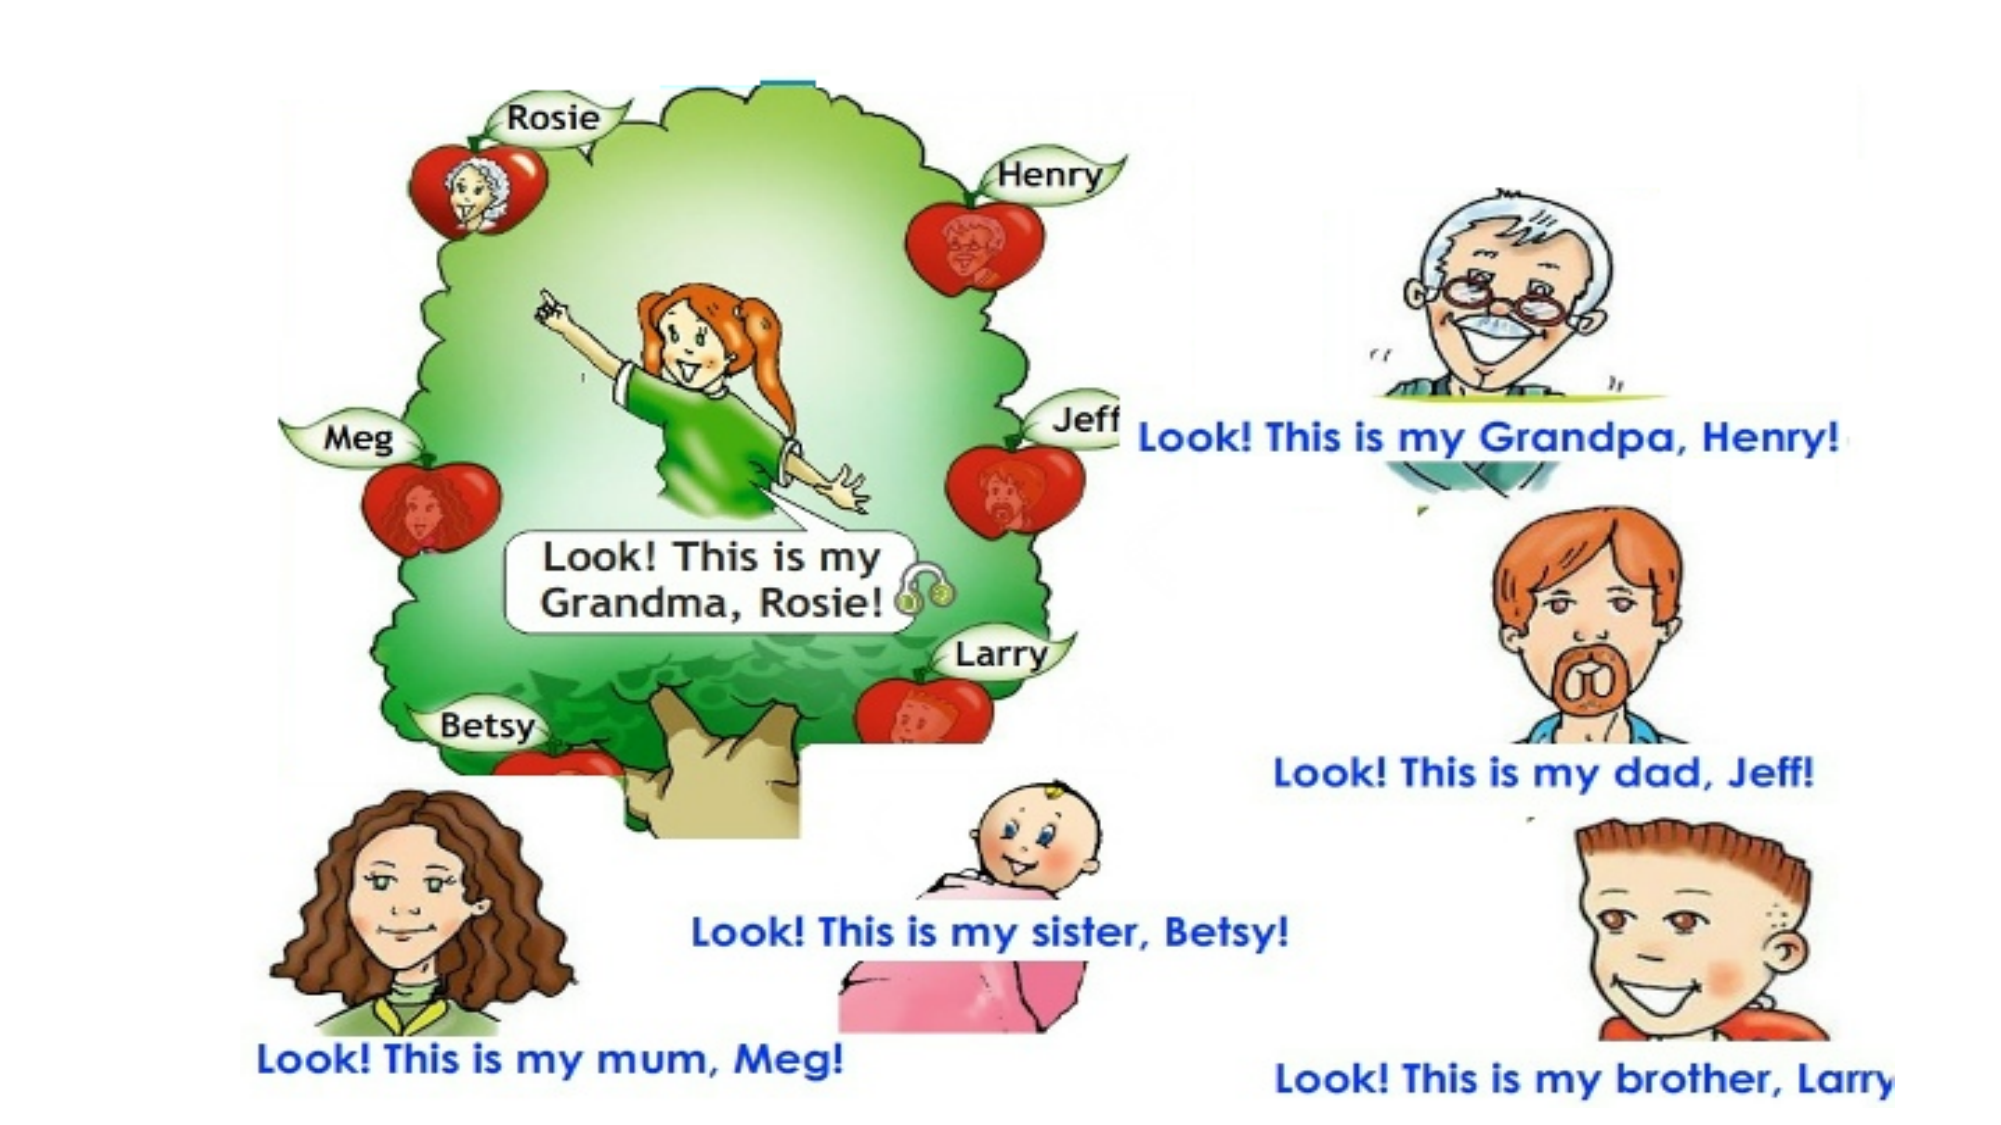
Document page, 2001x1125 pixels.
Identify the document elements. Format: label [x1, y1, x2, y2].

picture [239, 69, 1895, 1108]
